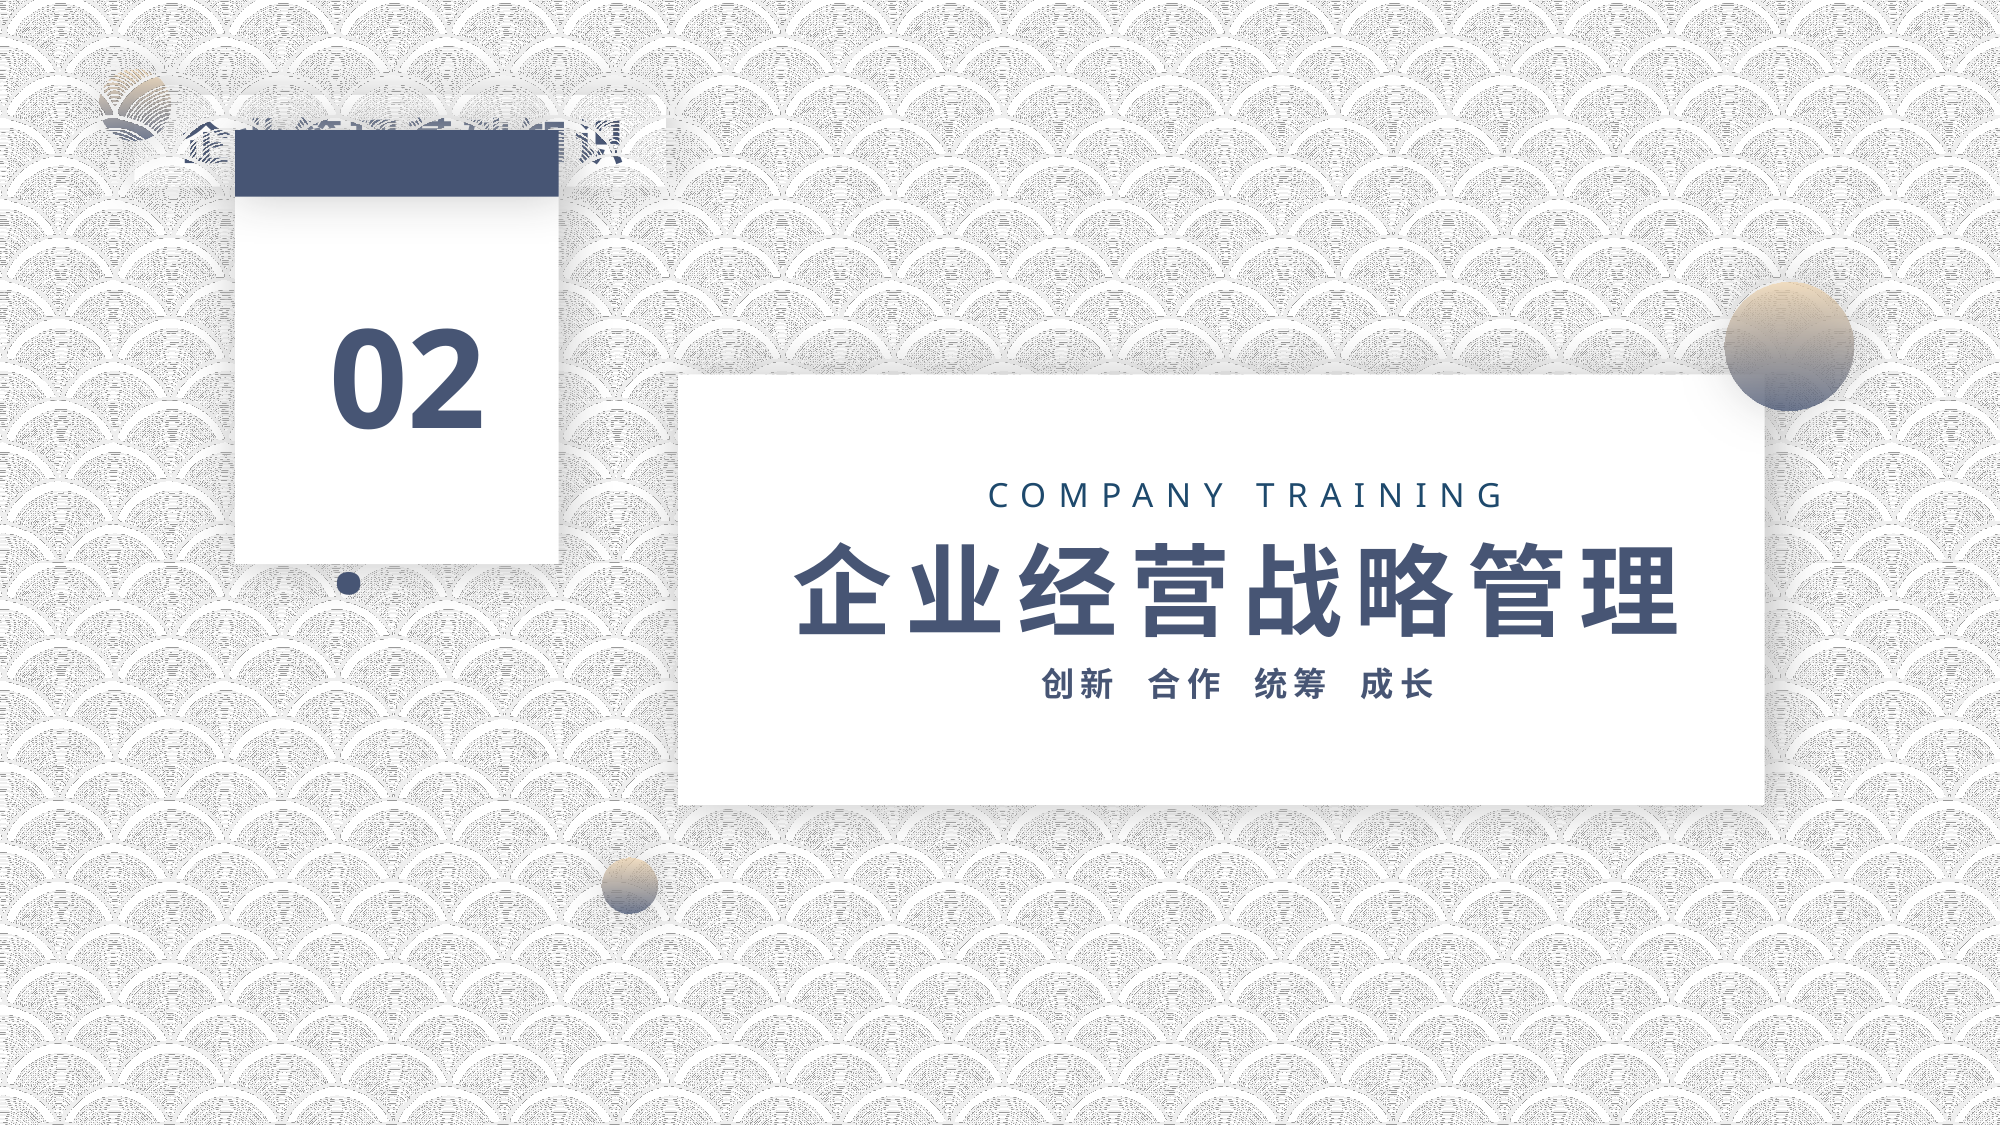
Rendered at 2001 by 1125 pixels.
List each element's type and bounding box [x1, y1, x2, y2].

text_box [235, 130, 559, 565]
text_box [0, 0, 2000, 1125]
